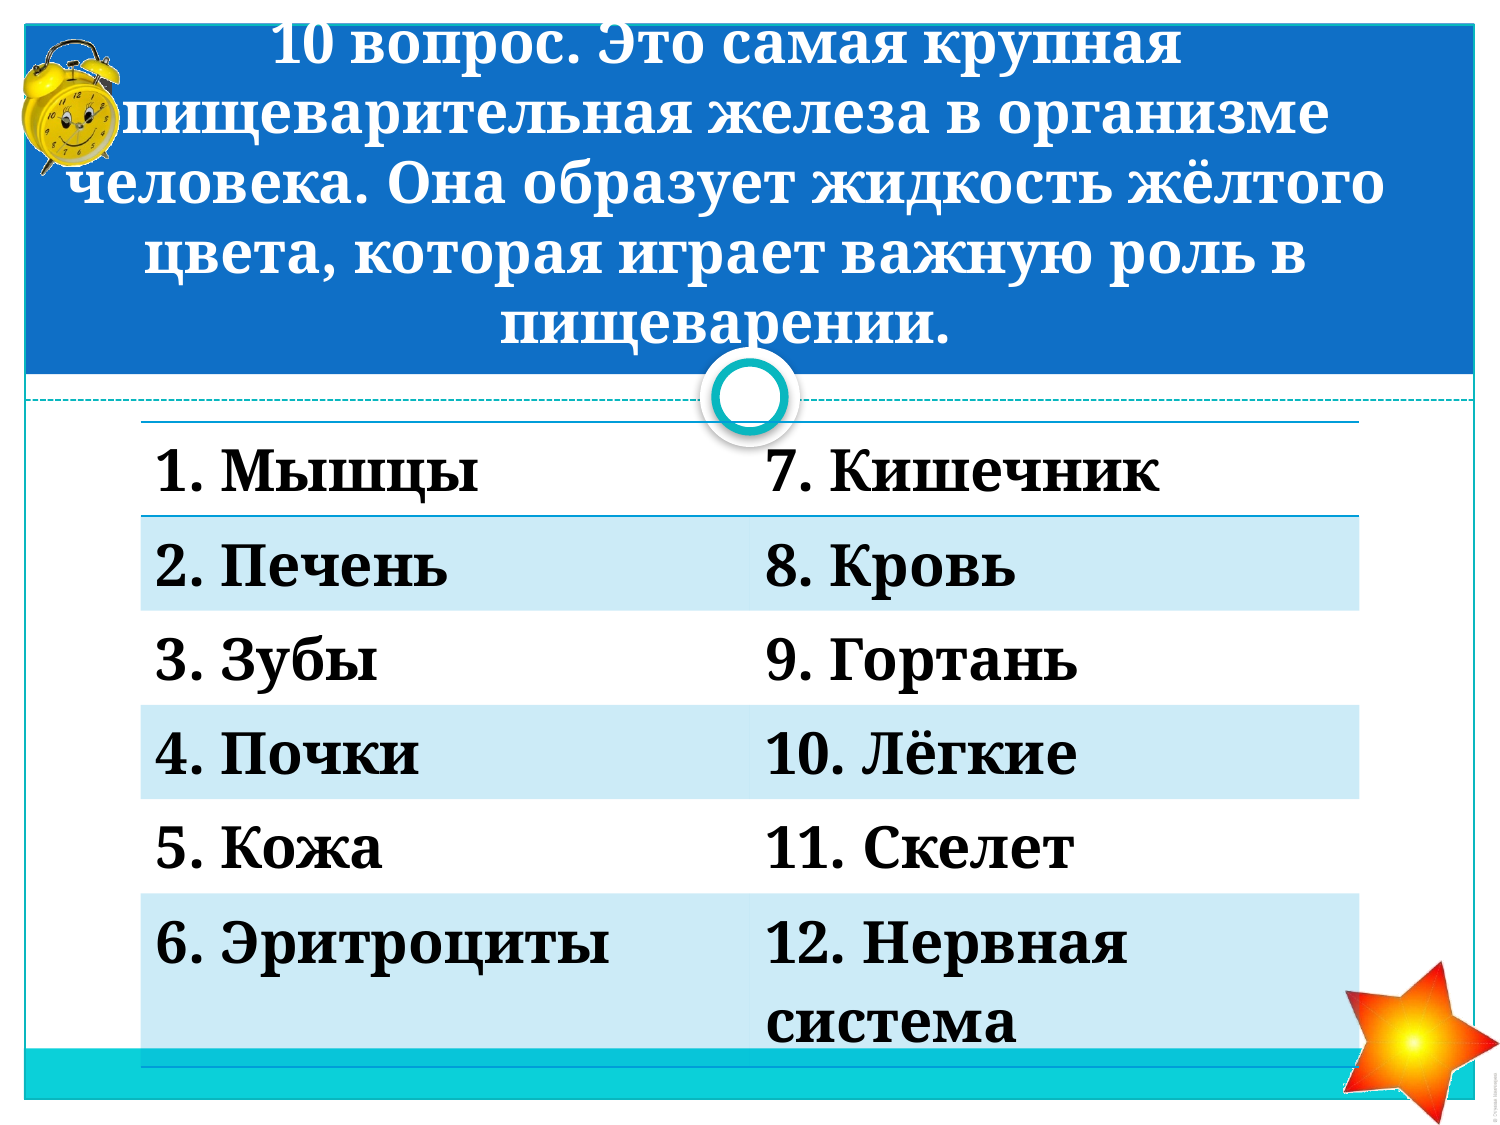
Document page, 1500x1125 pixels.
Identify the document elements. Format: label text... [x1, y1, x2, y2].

picture [1342, 960, 1500, 1125]
table_cell 5. Кожа [141, 799, 750, 893]
table_cell 3. Зубы [141, 611, 750, 705]
table_cell 8. Кровь [750, 517, 1359, 611]
table_cell 2. Печень [141, 517, 750, 611]
table_cell 10. Лёгкие [750, 705, 1359, 799]
table_cell 12. Нервная система [750, 893, 1359, 1066]
picture [0, 37, 141, 179]
table_cell 9. Гортань [750, 611, 1359, 705]
table_cell 4. Почки [141, 705, 750, 799]
table_header 1. Мышцы [141, 423, 750, 515]
table_cell 6. Эритроциты [141, 893, 750, 1066]
title 10 вопрос. Это самая крупная пищеварительная железа в организме человека. Она образует жидкость жёлтого цвета, которая играет важную роль в пищеварении. [0, 112, 1454, 363]
table_cell 11. Скелет [750, 799, 1359, 893]
table_header 7. Кишечник [750, 423, 1359, 515]
